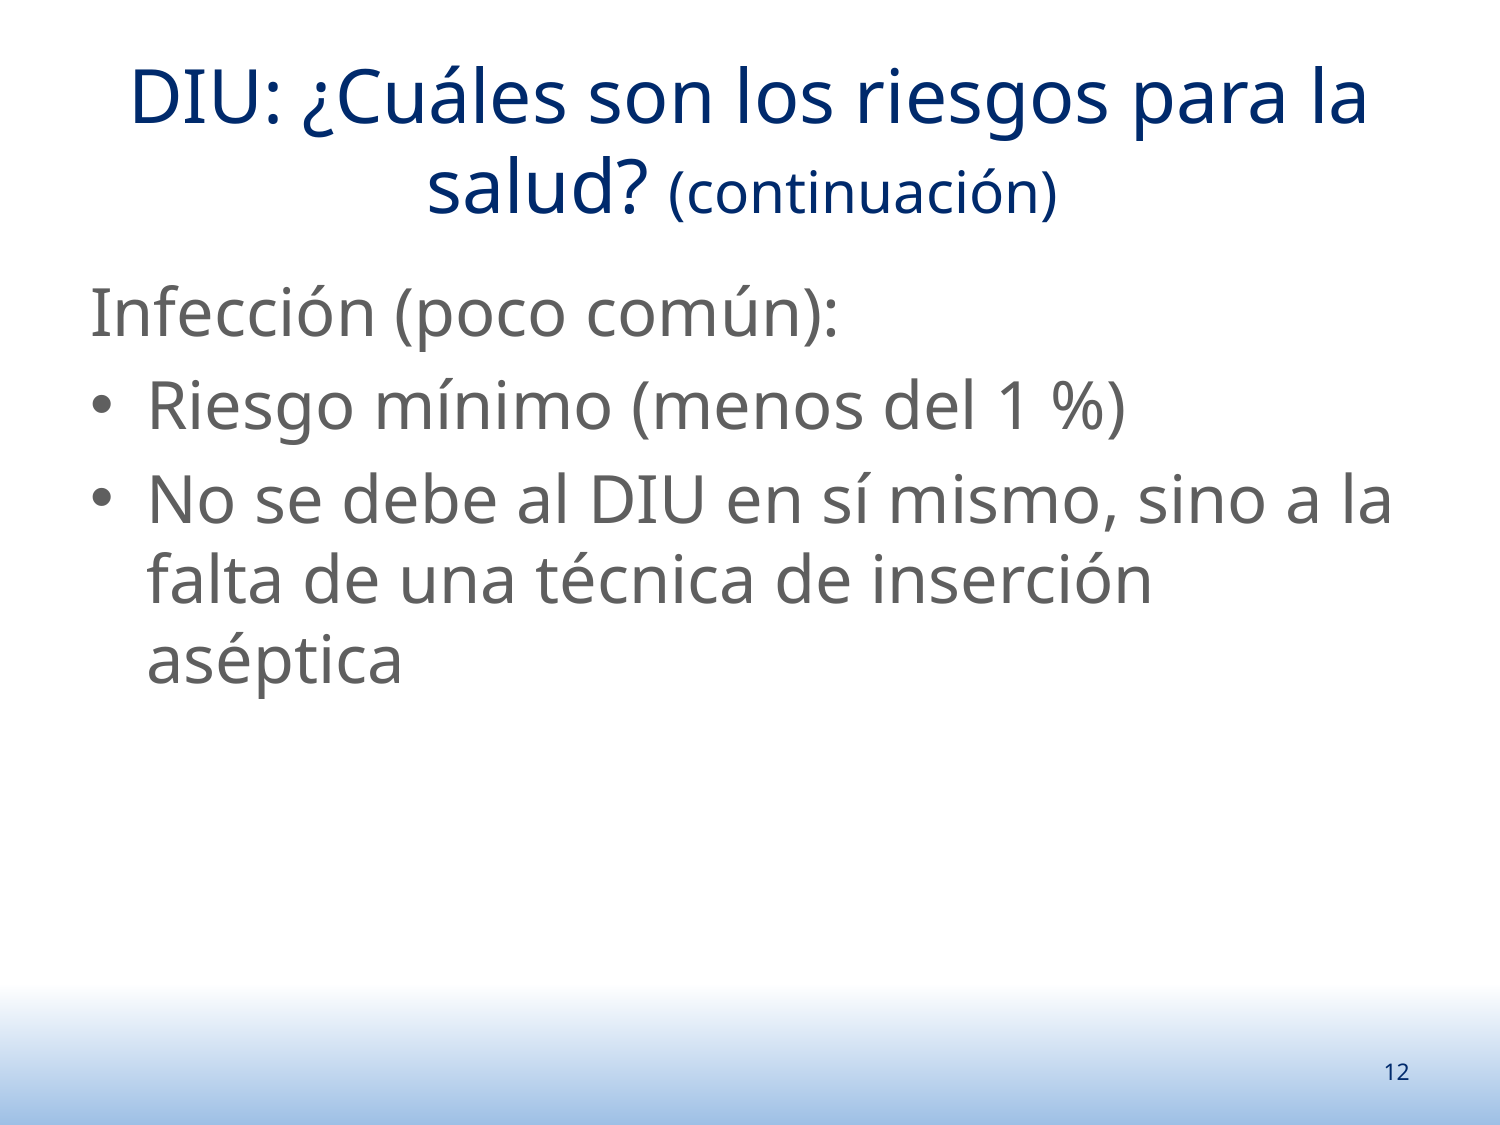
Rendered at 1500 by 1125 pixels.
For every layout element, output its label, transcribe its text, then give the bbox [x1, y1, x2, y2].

title DIU: ¿Cuáles son los riesgos para la salud? (continuación) [75, 45, 1425, 233]
slide_number 12 [1074, 1042, 1425, 1103]
list Infección (poco común): Riesgo mínimo (menos del 1 %) No se debe al DIU en sí mismo, sino a la falta de una técnica de inserción aséptica [75, 262, 1425, 1005]
